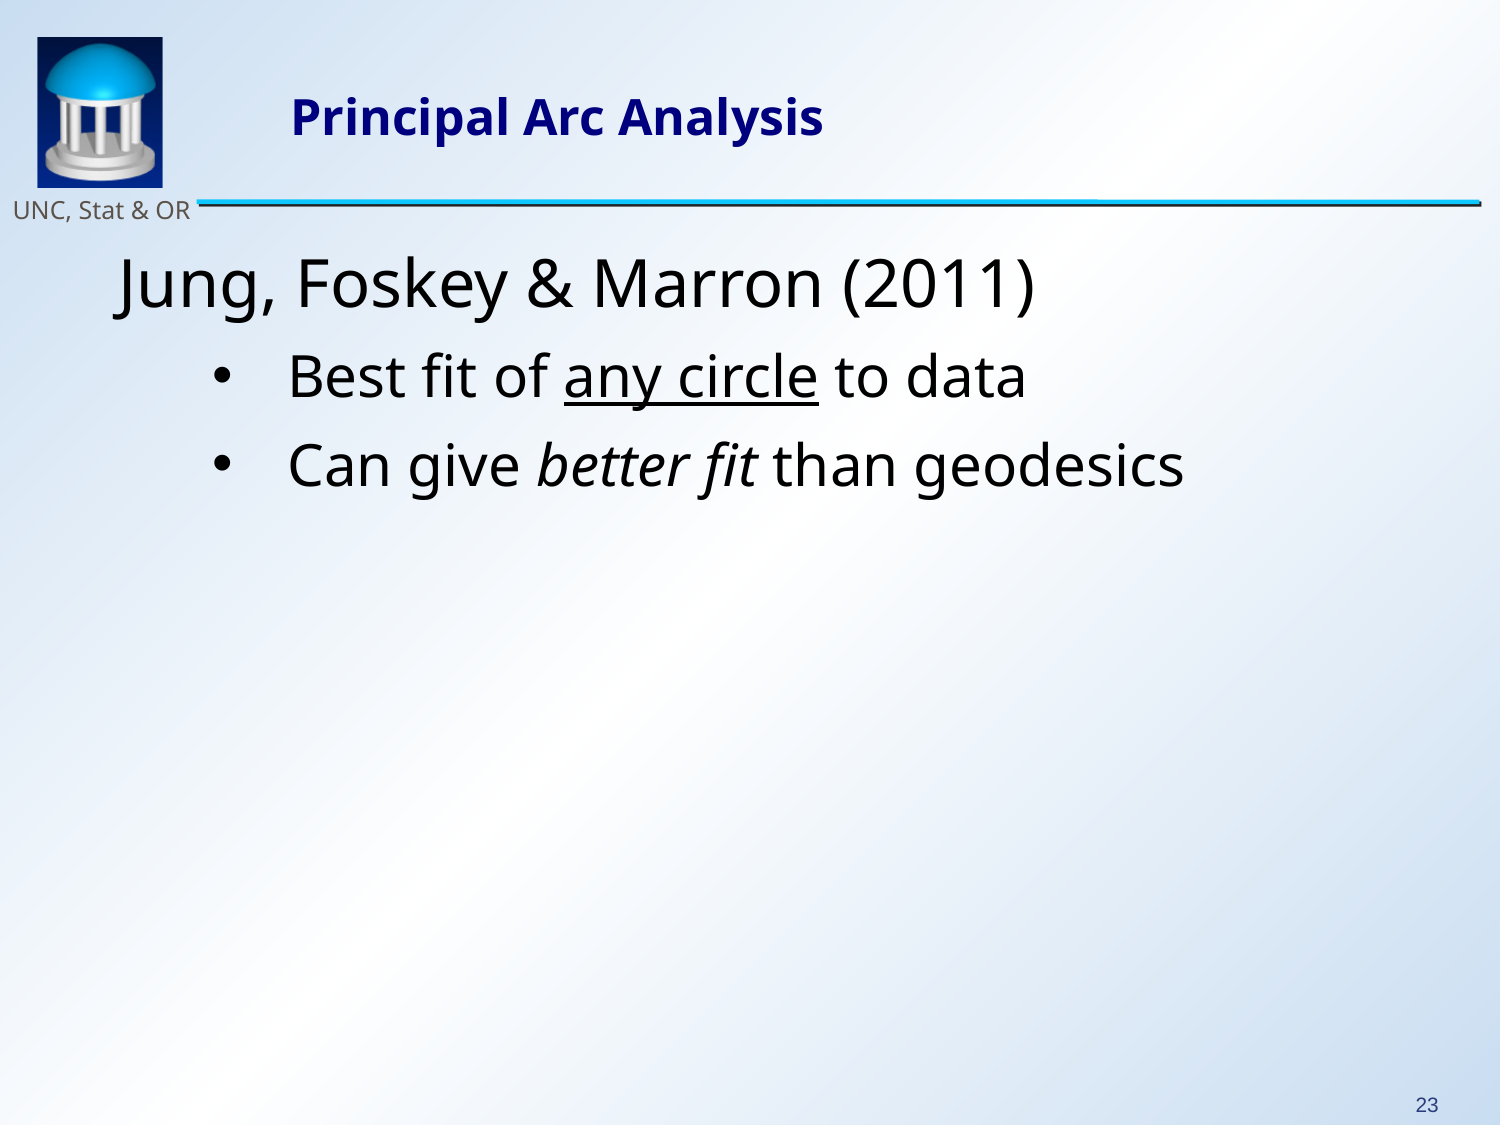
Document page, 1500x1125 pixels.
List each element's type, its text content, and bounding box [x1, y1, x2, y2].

title Principal Arc Analysis [274, 74, 1448, 156]
list Jung, Foskey & Marron (2011) Best fit of any circle to data Can give better fit than geodesics [103, 224, 1432, 1076]
